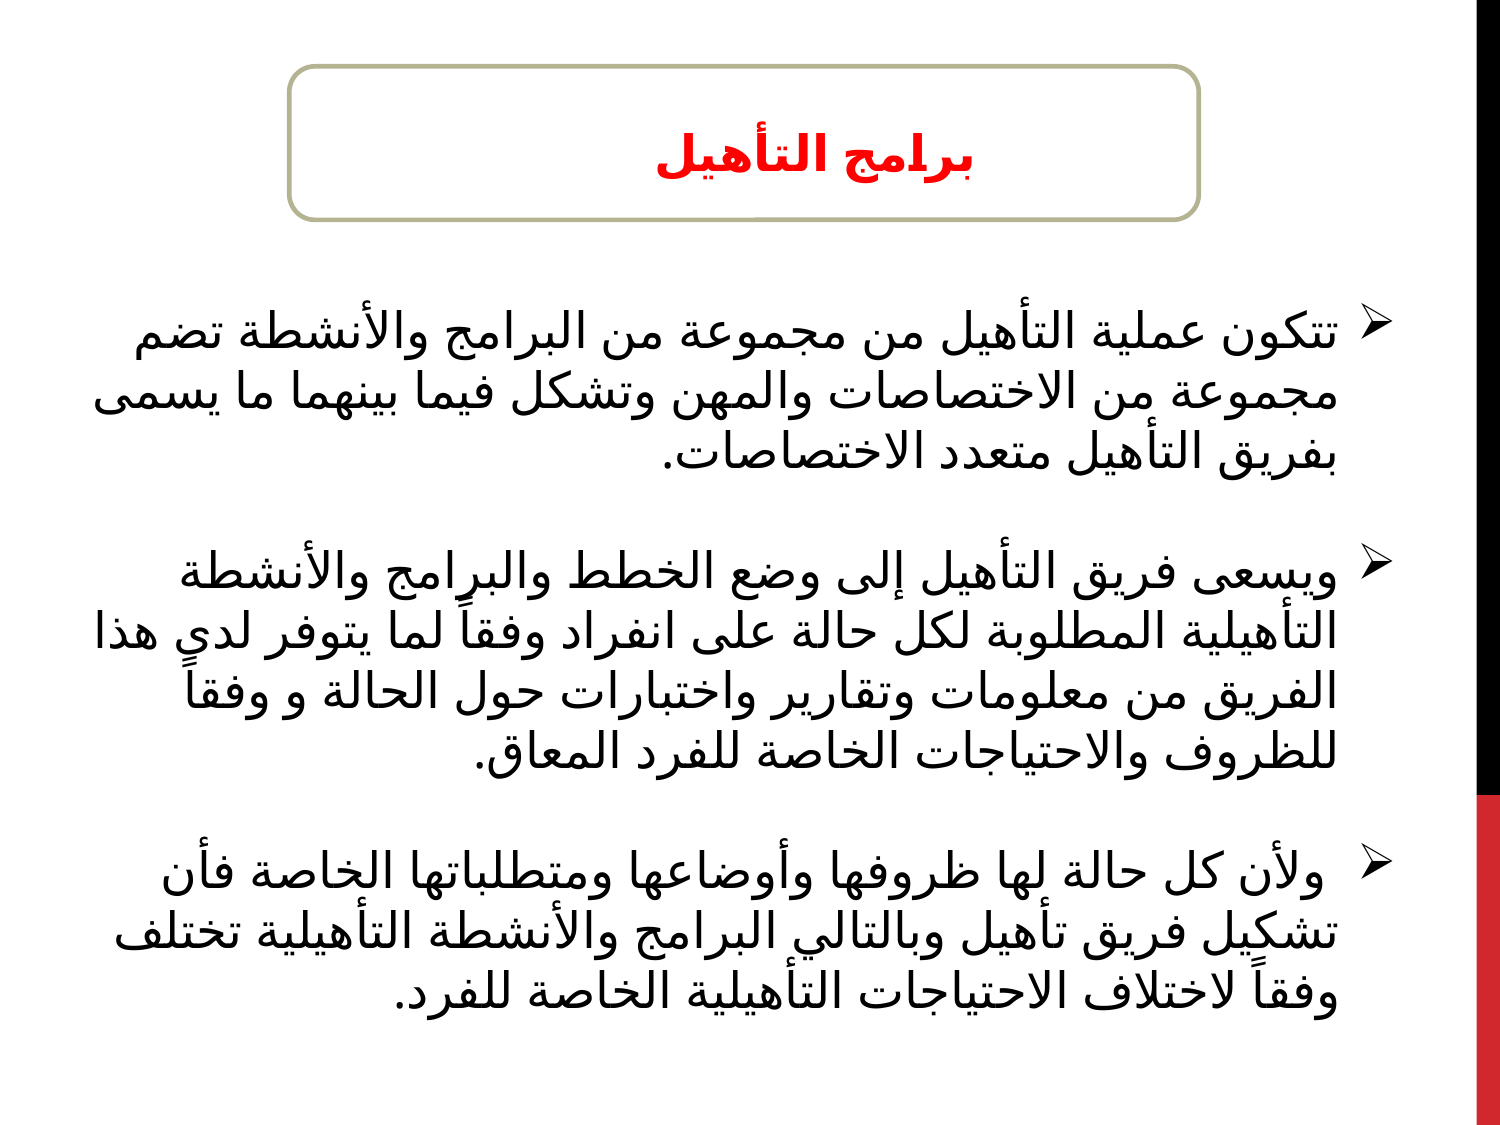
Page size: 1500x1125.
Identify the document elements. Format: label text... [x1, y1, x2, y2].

text_box [286, 63, 1202, 223]
text_box برامج التأهيل [466, 113, 1164, 189]
text_box تتكون عملية التأهيل من مجموعة من البرامج والأنشطة تضم مجموعة من الاختصاصات والمهن وتشكل فيما بينهما ما يسمى بفريق التأهيل متعدد الاختصاصات. ويسعى فريق التأهيل إلى وضع الخطط والبرامج والأنشطة التأهيلية المطلوبة لكل حالة على انفراد وفقاً لما يتوفر لدى هذا الفريق من معلومات وتقارير واختبارات حول الحالة و وفقاً للظروف والاحتياجات الخاصة للفرد المعاق. ولأن كل حالة لها ظروفها وأوضاعها ومتطلباتها الخاصة فأن تشكيل فريق تأهيل وبالتالي البرامج والأنشطة التأهيلية تختلف وفقاً لاختلاف الاحتياجات التأهيلية الخاصة للفرد. [76, 290, 1412, 1026]
